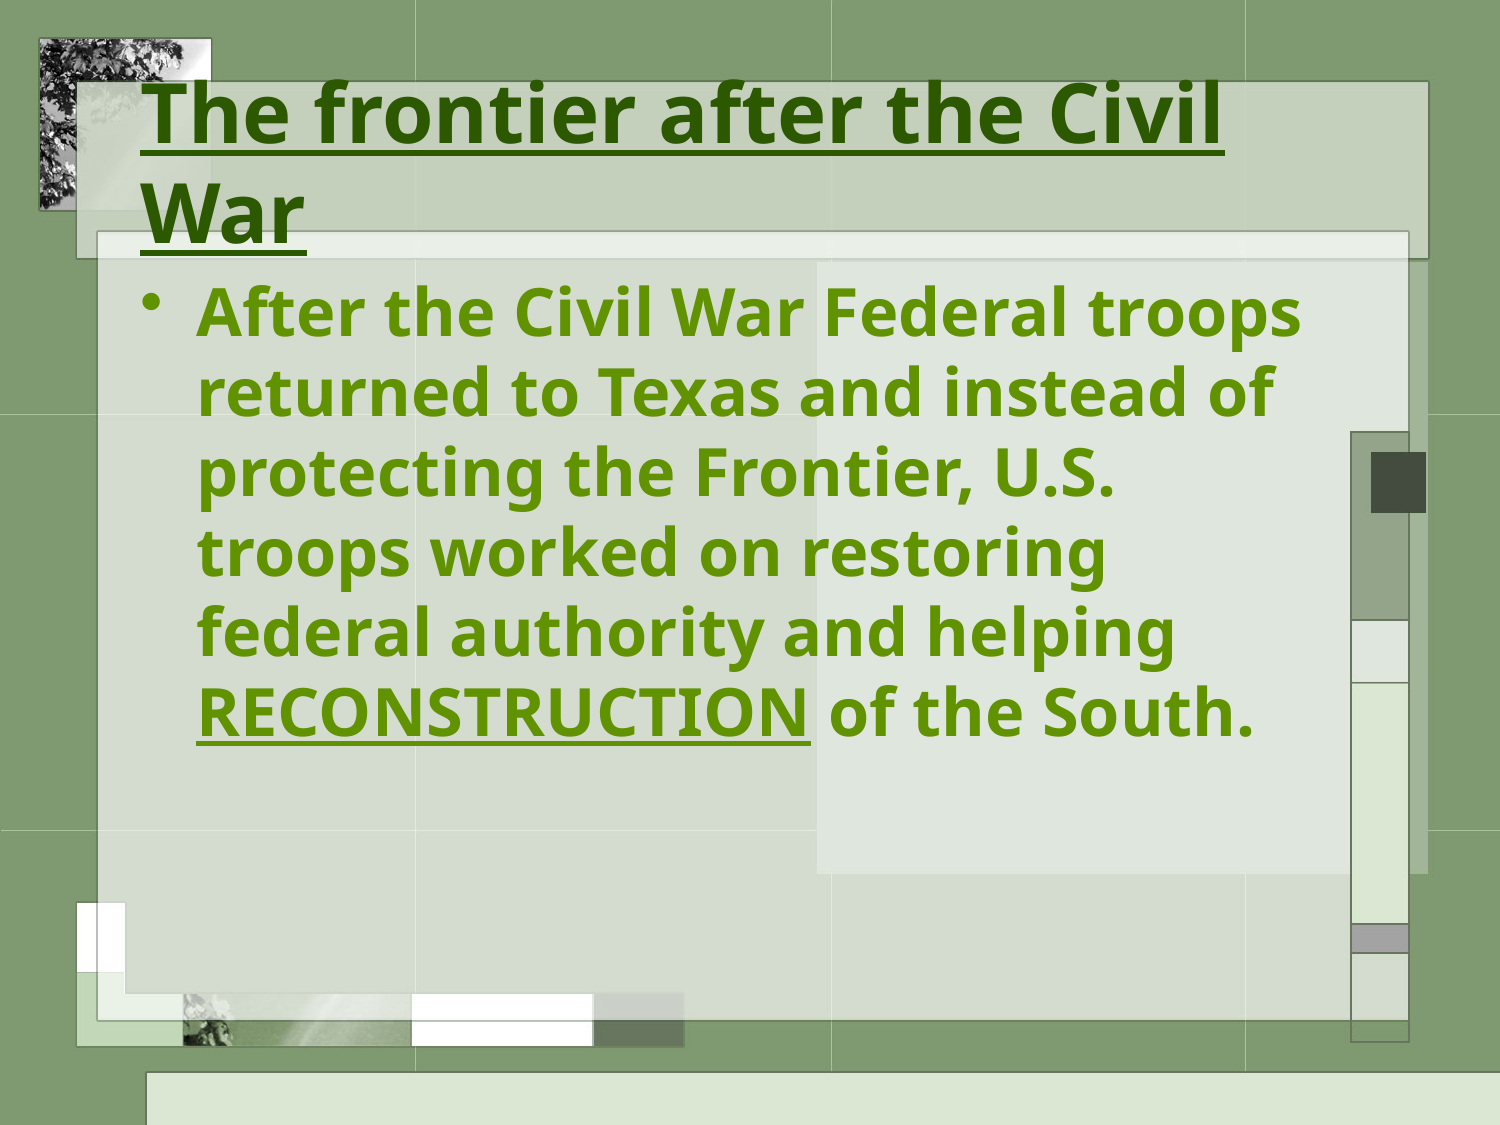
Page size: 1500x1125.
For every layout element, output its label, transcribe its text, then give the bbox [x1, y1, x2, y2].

list After the Civil War Federal troops returned to Texas and instead of protecting the Frontier, U.S. troops worked on restoring federal authority and helping RECONSTRUCTION of the South. [125, 262, 1350, 988]
title The frontier after the Civil War [125, 87, 1350, 233]
picture [0, 0, 1500, 1125]
